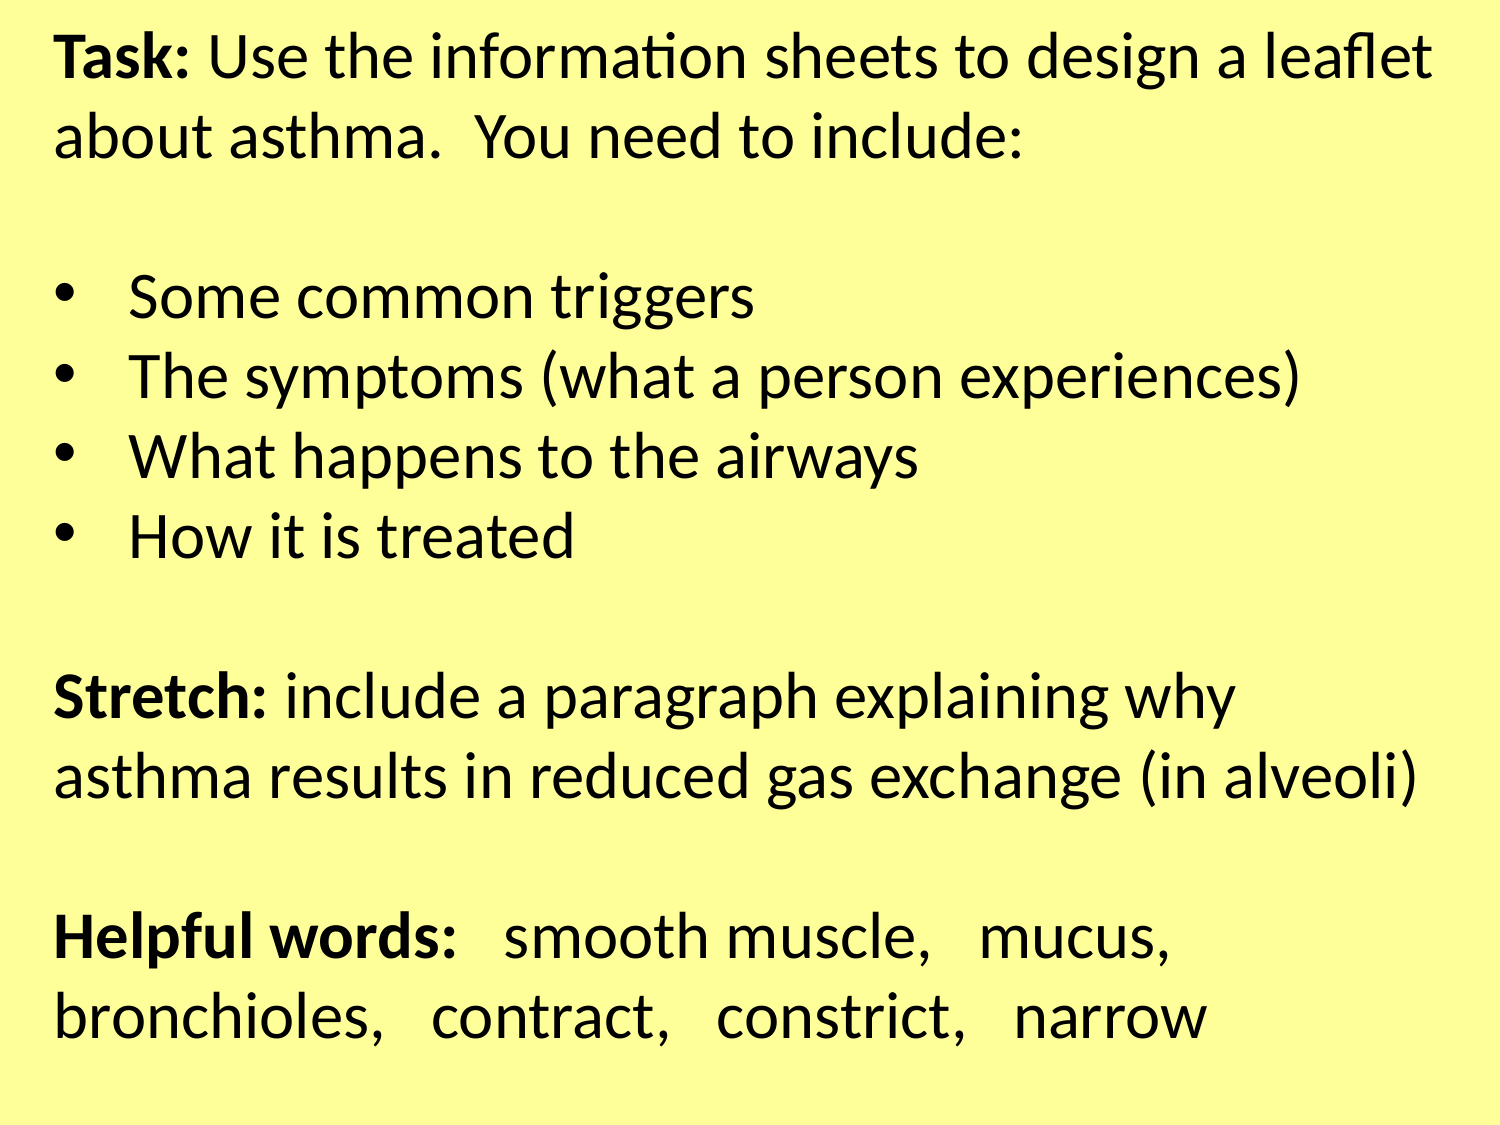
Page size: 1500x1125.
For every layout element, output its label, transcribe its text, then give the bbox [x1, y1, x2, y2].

text_box Task: Use the information sheets to design a leaflet about asthma. You need to include: Some common triggers The symptoms (what a person experiences) What happens to the airways How it is treated Stretch: include a paragraph explaining why asthma results in reduced gas exchange (in alveoli) Helpful words: smooth muscle, mucus, bronchioles, contract, constrict, narrow [39, 4, 1461, 1125]
